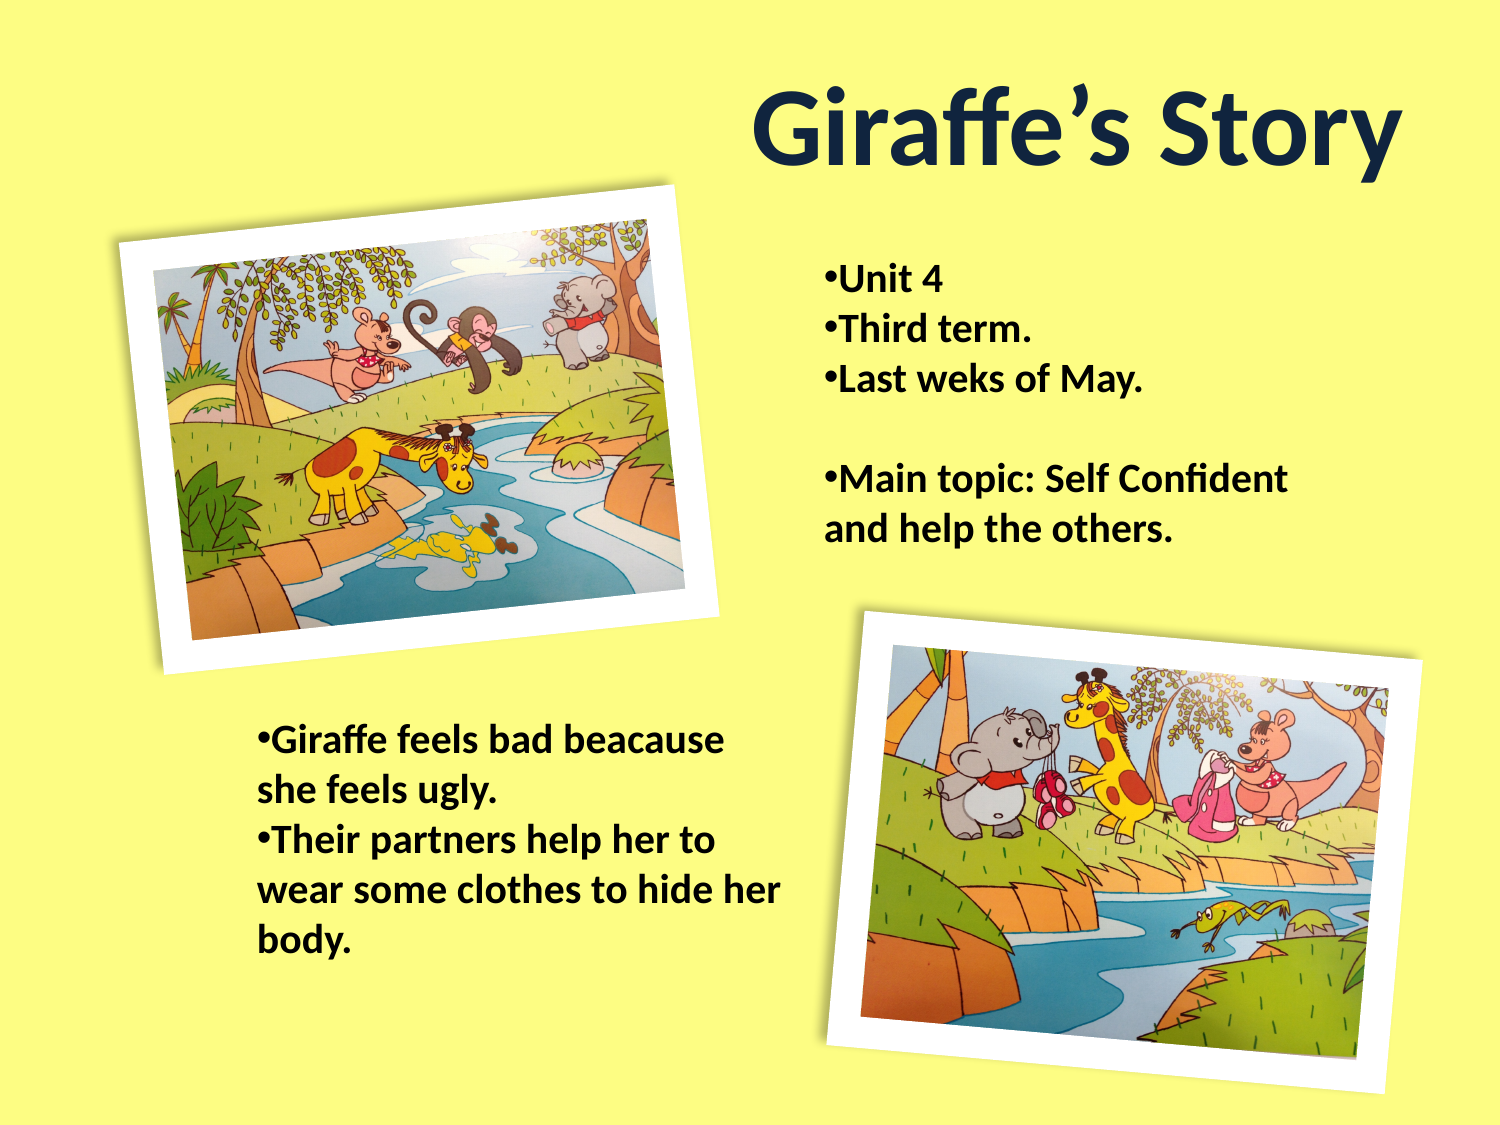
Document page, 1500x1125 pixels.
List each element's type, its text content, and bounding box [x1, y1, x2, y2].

title Giraffe’s Story [655, 0, 1500, 242]
text_box Giraffe feels bad beacause she feels ugly. Their partners help her to wear some clothes to hide her body. [242, 704, 798, 970]
picture [154, 219, 685, 640]
picture [861, 645, 1388, 1060]
text_box Unit 4 Third term. Last weks of May. Main topic: Self Confident and help the others. [809, 243, 1341, 559]
